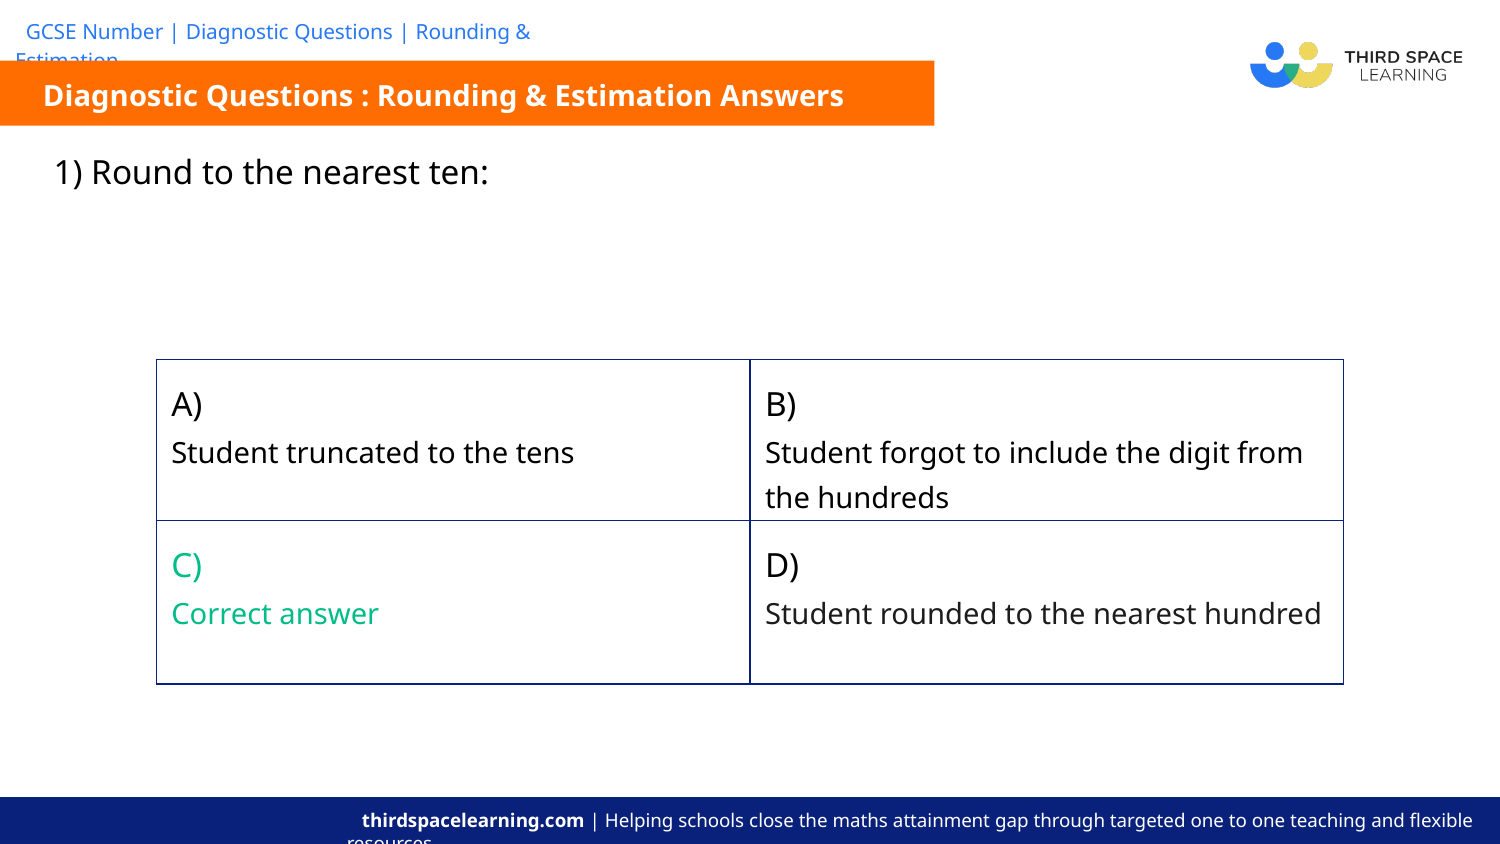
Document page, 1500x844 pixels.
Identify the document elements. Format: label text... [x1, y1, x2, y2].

text_box Diagnostic Questions : Rounding & Estimation Answers [27, 61, 868, 127]
picture [1250, 33, 1465, 99]
